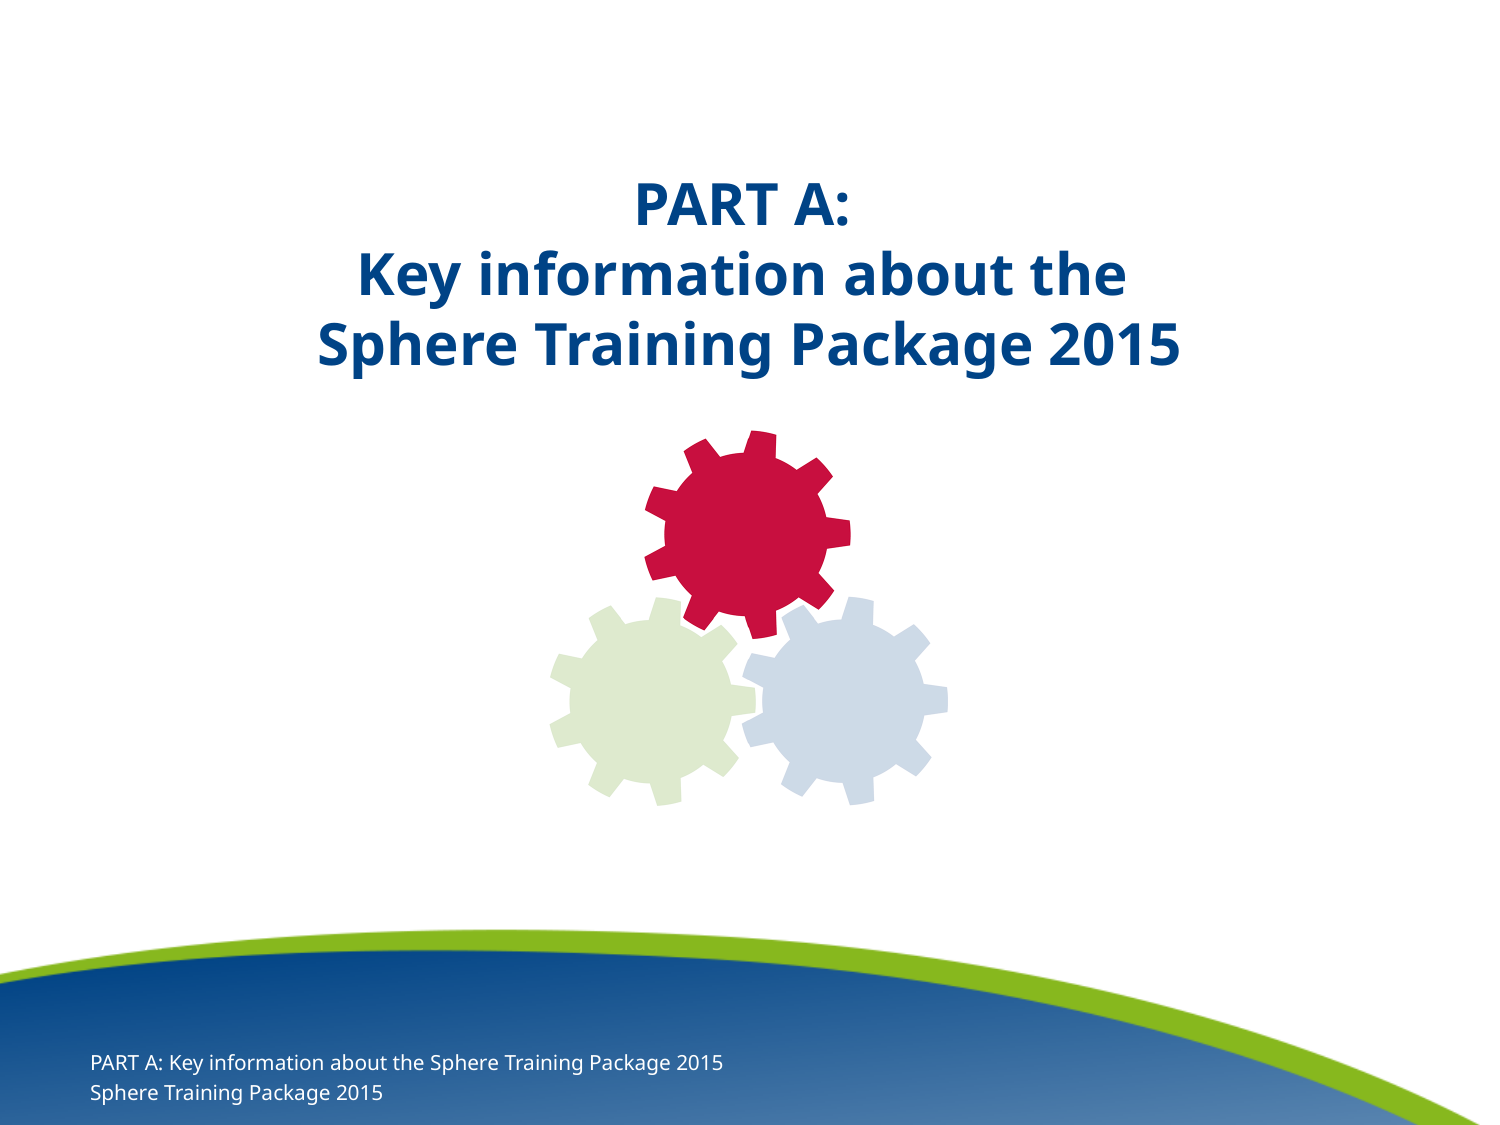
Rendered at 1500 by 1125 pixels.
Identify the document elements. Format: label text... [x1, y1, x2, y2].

title PART A: Key information about the Sphere Training Package 2015 [75, 160, 1425, 774]
text_box PART A: Key information about the Sphere Training Package 2015 Sphere Training Package 2015 [74, 1038, 1109, 1111]
picture [0, 927, 1500, 1125]
picture [548, 429, 949, 807]
